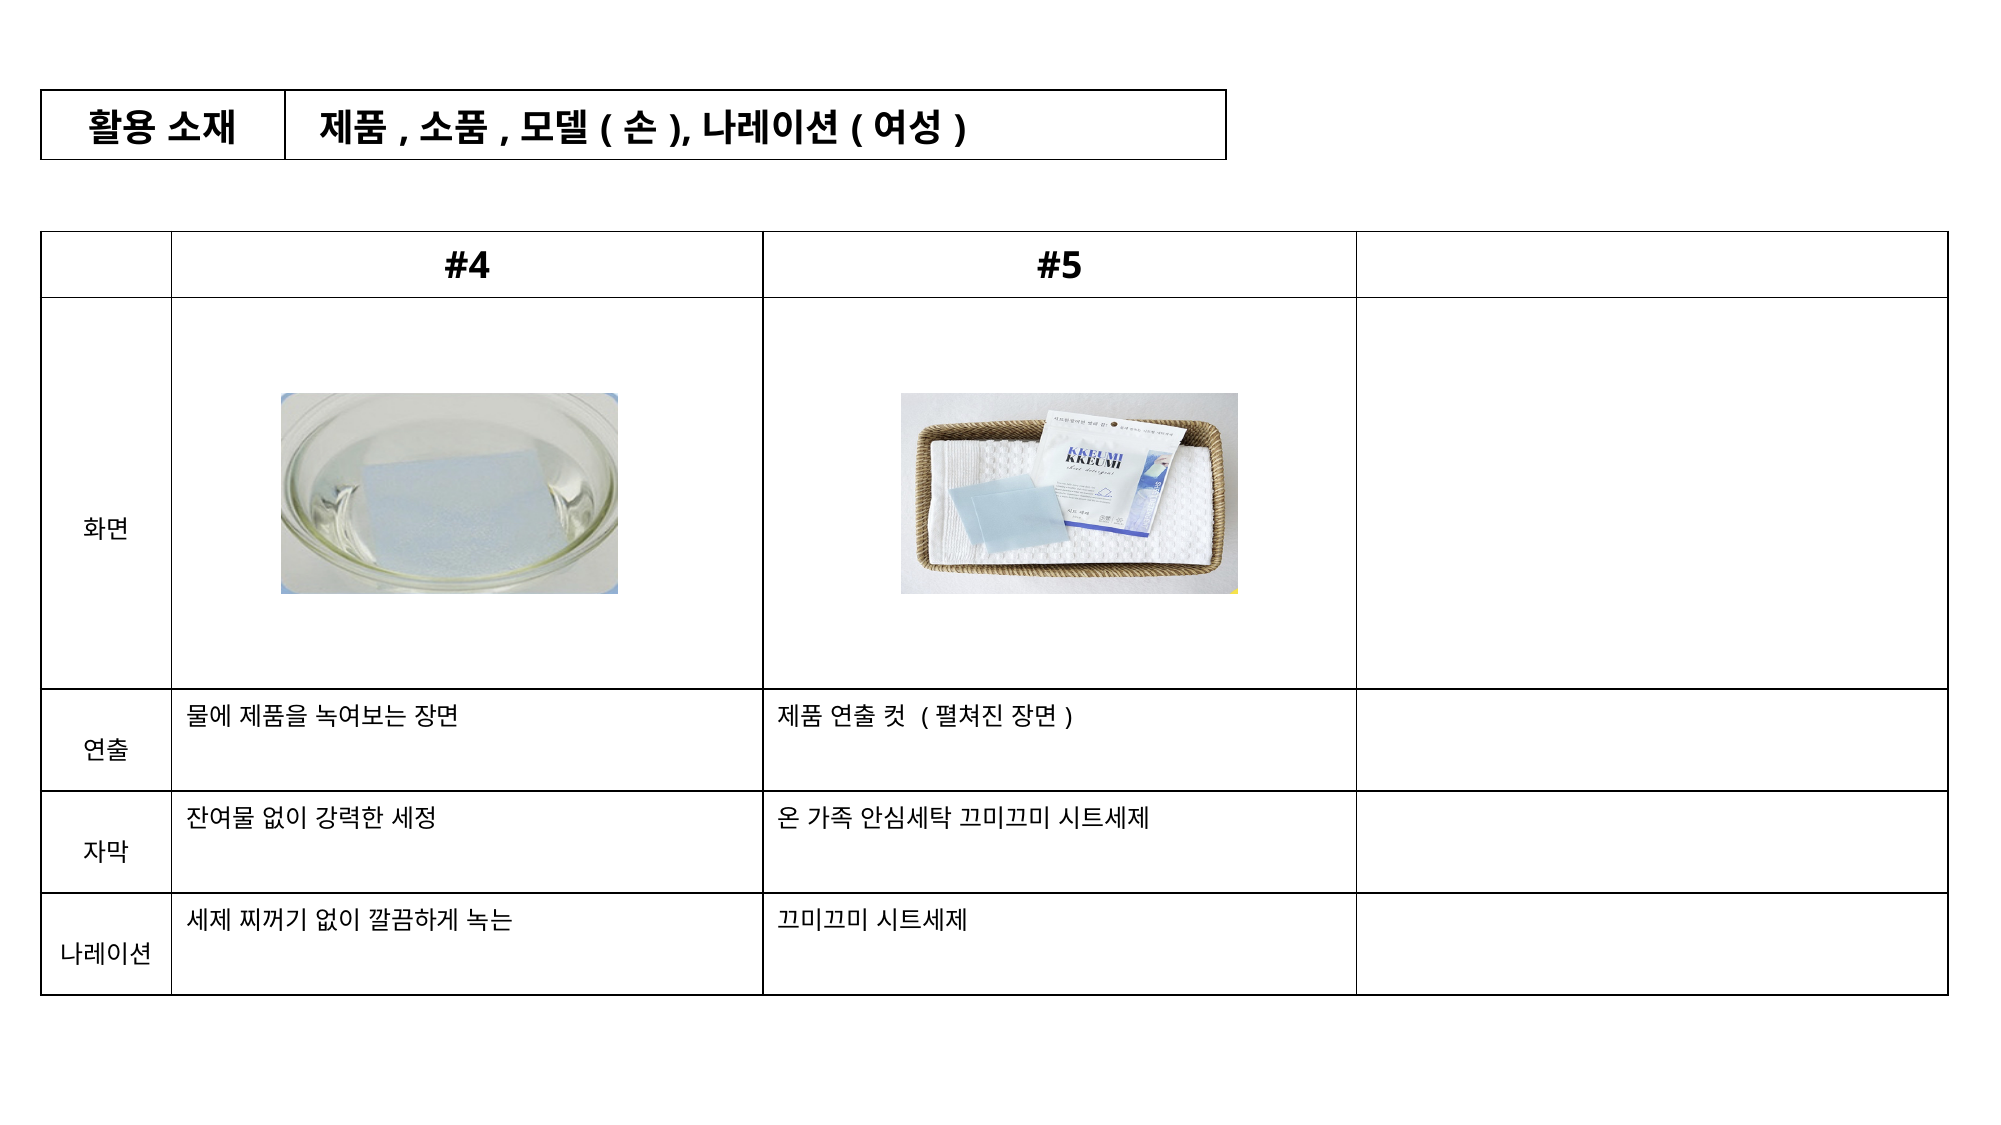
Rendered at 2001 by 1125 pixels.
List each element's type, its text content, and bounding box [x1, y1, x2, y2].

table_cell [1357, 690, 1947, 790]
picture [901, 393, 1238, 594]
table_cell [1357, 298, 1947, 688]
table_cell 끄미끄미 시트세제 [764, 894, 1356, 994]
table_cell 연출 [42, 690, 171, 790]
table_cell 화면 [42, 298, 171, 688]
table_cell [1357, 792, 1947, 892]
picture [281, 393, 618, 594]
table_cell 나레이션 [42, 894, 171, 994]
table_header [42, 232, 171, 297]
table_cell [764, 298, 1356, 688]
table_cell 온 가족 안심세탁 끄미끄미 시트세제 [764, 792, 1356, 892]
table_header 활용 소재 [42, 91, 284, 159]
table_cell 물에 제품을 녹여보는 장면 [172, 690, 762, 790]
table_cell [1357, 894, 1947, 994]
table_cell 잔여물 없이 강력한 세정 [172, 792, 762, 892]
table_header #4 [172, 232, 762, 297]
table_header [1357, 232, 1947, 297]
table_cell 자막 [42, 792, 171, 892]
table_cell 세제 찌꺼기 없이 깔끔하게 녹는 [172, 894, 762, 994]
table_header 제품,소품,모델(손),나레이션(여성) [286, 91, 1225, 159]
table_header #5 [764, 232, 1356, 297]
table_cell 제품 연출 컷 (펼쳐진 장면) [764, 690, 1356, 790]
table_cell [172, 298, 762, 688]
